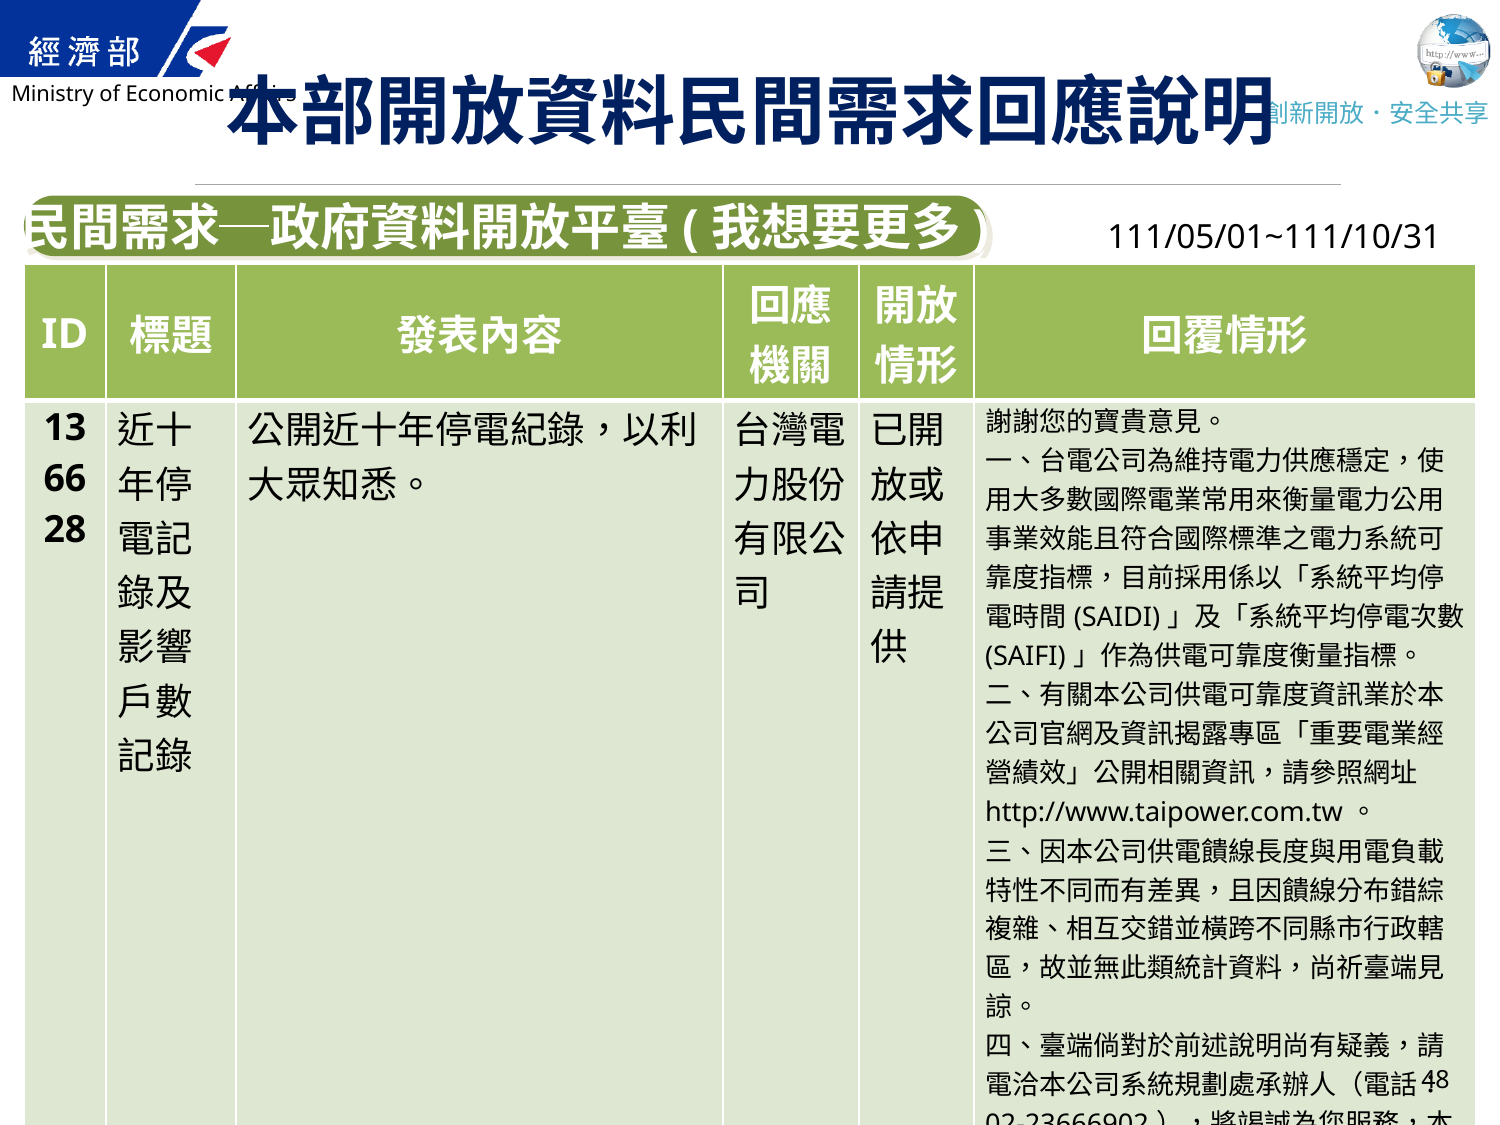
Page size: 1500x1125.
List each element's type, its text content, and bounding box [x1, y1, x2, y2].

table_header 發表內容 [237, 265, 722, 398]
table_header 開放 情形 [860, 265, 973, 398]
table_header 回應 機關 [724, 265, 858, 398]
table_cell 136628 [25, 403, 105, 1125]
table_cell 公開近十年停電紀錄，以利大眾知悉。 [237, 403, 722, 1125]
table_cell 已開放或依申請提供 [860, 403, 973, 1125]
slide_number 48 [1114, 1050, 1465, 1111]
table_cell 台灣電力股份有限公司 [724, 403, 858, 1125]
table_header 標題 [107, 265, 235, 398]
text_box 111/05/01~111/10/31 [1092, 208, 1477, 263]
picture [1411, 10, 1495, 90]
table_cell 近十年停電記錄及影響戶數記錄 [107, 403, 235, 1125]
text_box 民間需求─政府資料開放平臺(我想要更多) [23, 195, 987, 257]
table_header ID [25, 265, 105, 398]
picture [0, 0, 231, 77]
table_cell 謝謝您的寶貴意見。 一、台電公司為維持電力供應穩定，使用大多數國際電業常用來衡量電力公用事業效能且符合國際標準之電力系統可靠度指標，目前採用係以「系統平均停電時間(SAIDI)」及「系統平均停電次數(SAIFI)」作為供電可靠度衡量指標。 二、有關本公司供電可靠度資訊業於本公司官網及資訊揭露專區「重要電業經營績效」公開相關資訊，請參照網址http://www.taipower.com.tw。 三、因本公司供電饋線長度與用電負載特性不同而有差異，且因饋線分布錯綜複雜、相互交錯並橫跨不同縣市行政轄區，故並無此類統計資料，尚祈臺端見諒。 四、臺端倘對於前述說明尚有疑義，請電洽本公司系統規劃處承辦人（電話：02-23666902），將竭誠為您服務，本公司供電可靠度業務荷承臺端關注，謹致謝忱。 台灣電力公司 敬復 [975, 403, 1475, 1125]
title 本部開放資料民間需求回應說明 [75, 45, 1425, 173]
table_header 回覆情形 [975, 265, 1475, 398]
